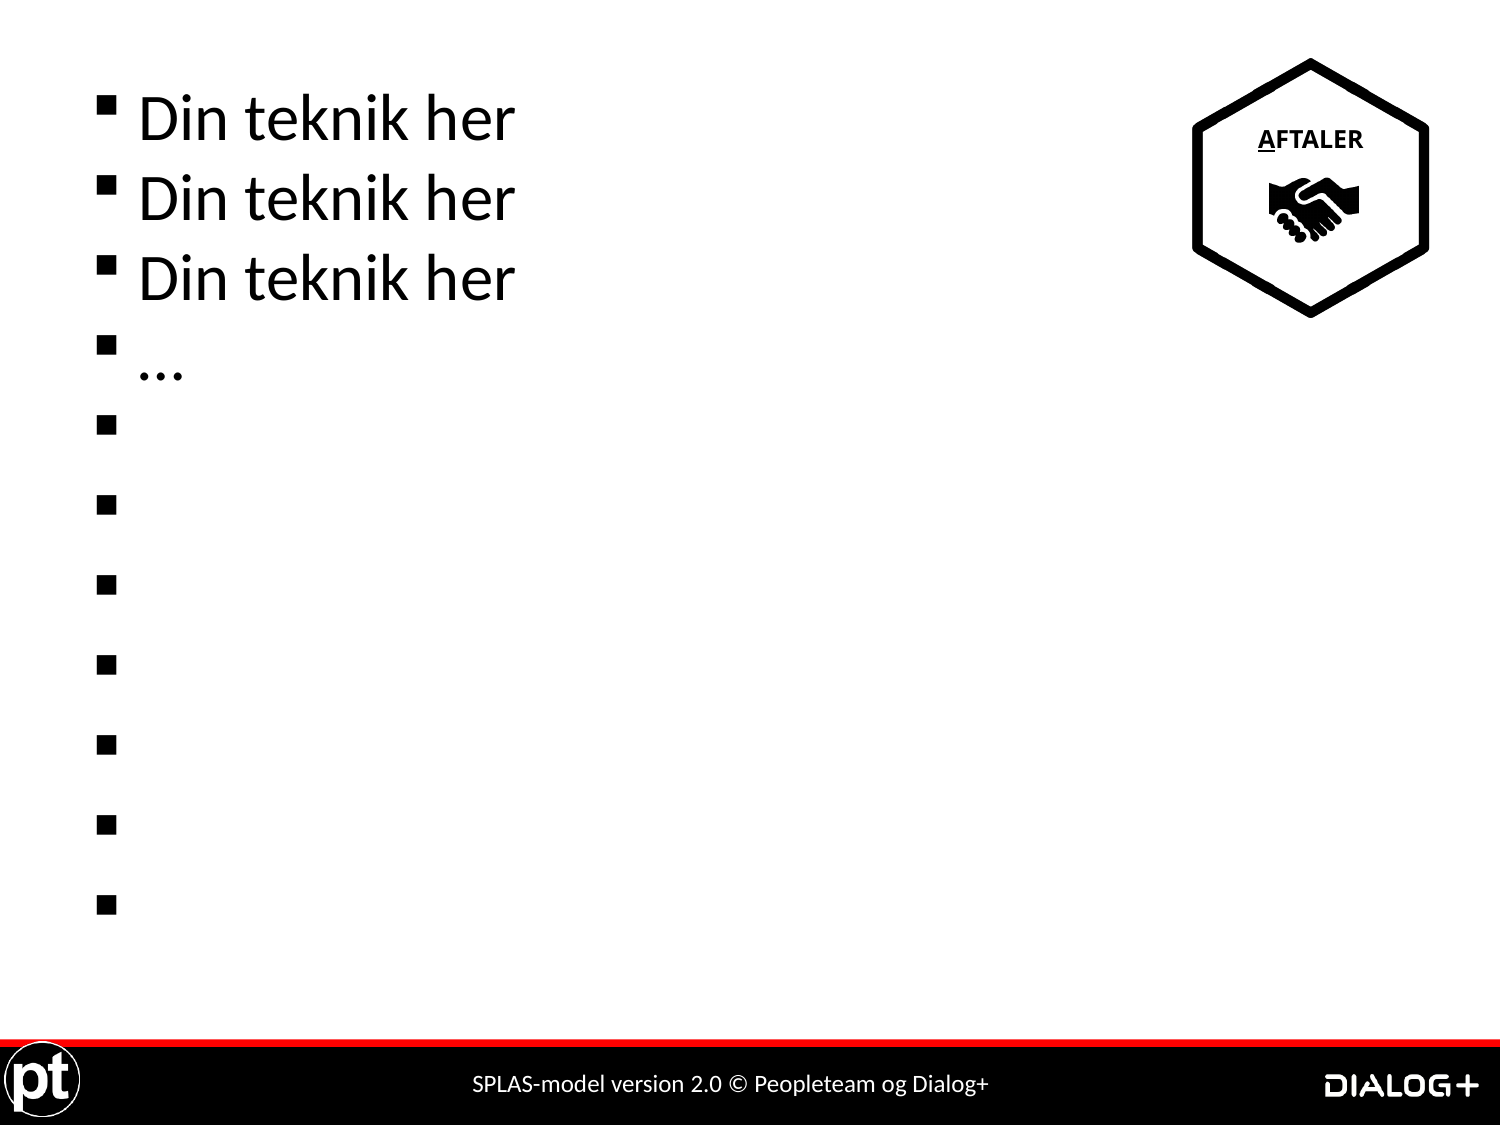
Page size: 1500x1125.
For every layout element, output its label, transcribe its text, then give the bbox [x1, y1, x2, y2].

picture [4, 1041, 80, 1117]
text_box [1180, 58, 1440, 318]
picture [1303, 1052, 1500, 1118]
text_box Din teknik her Din teknik her Din teknik her … [76, 66, 1235, 961]
